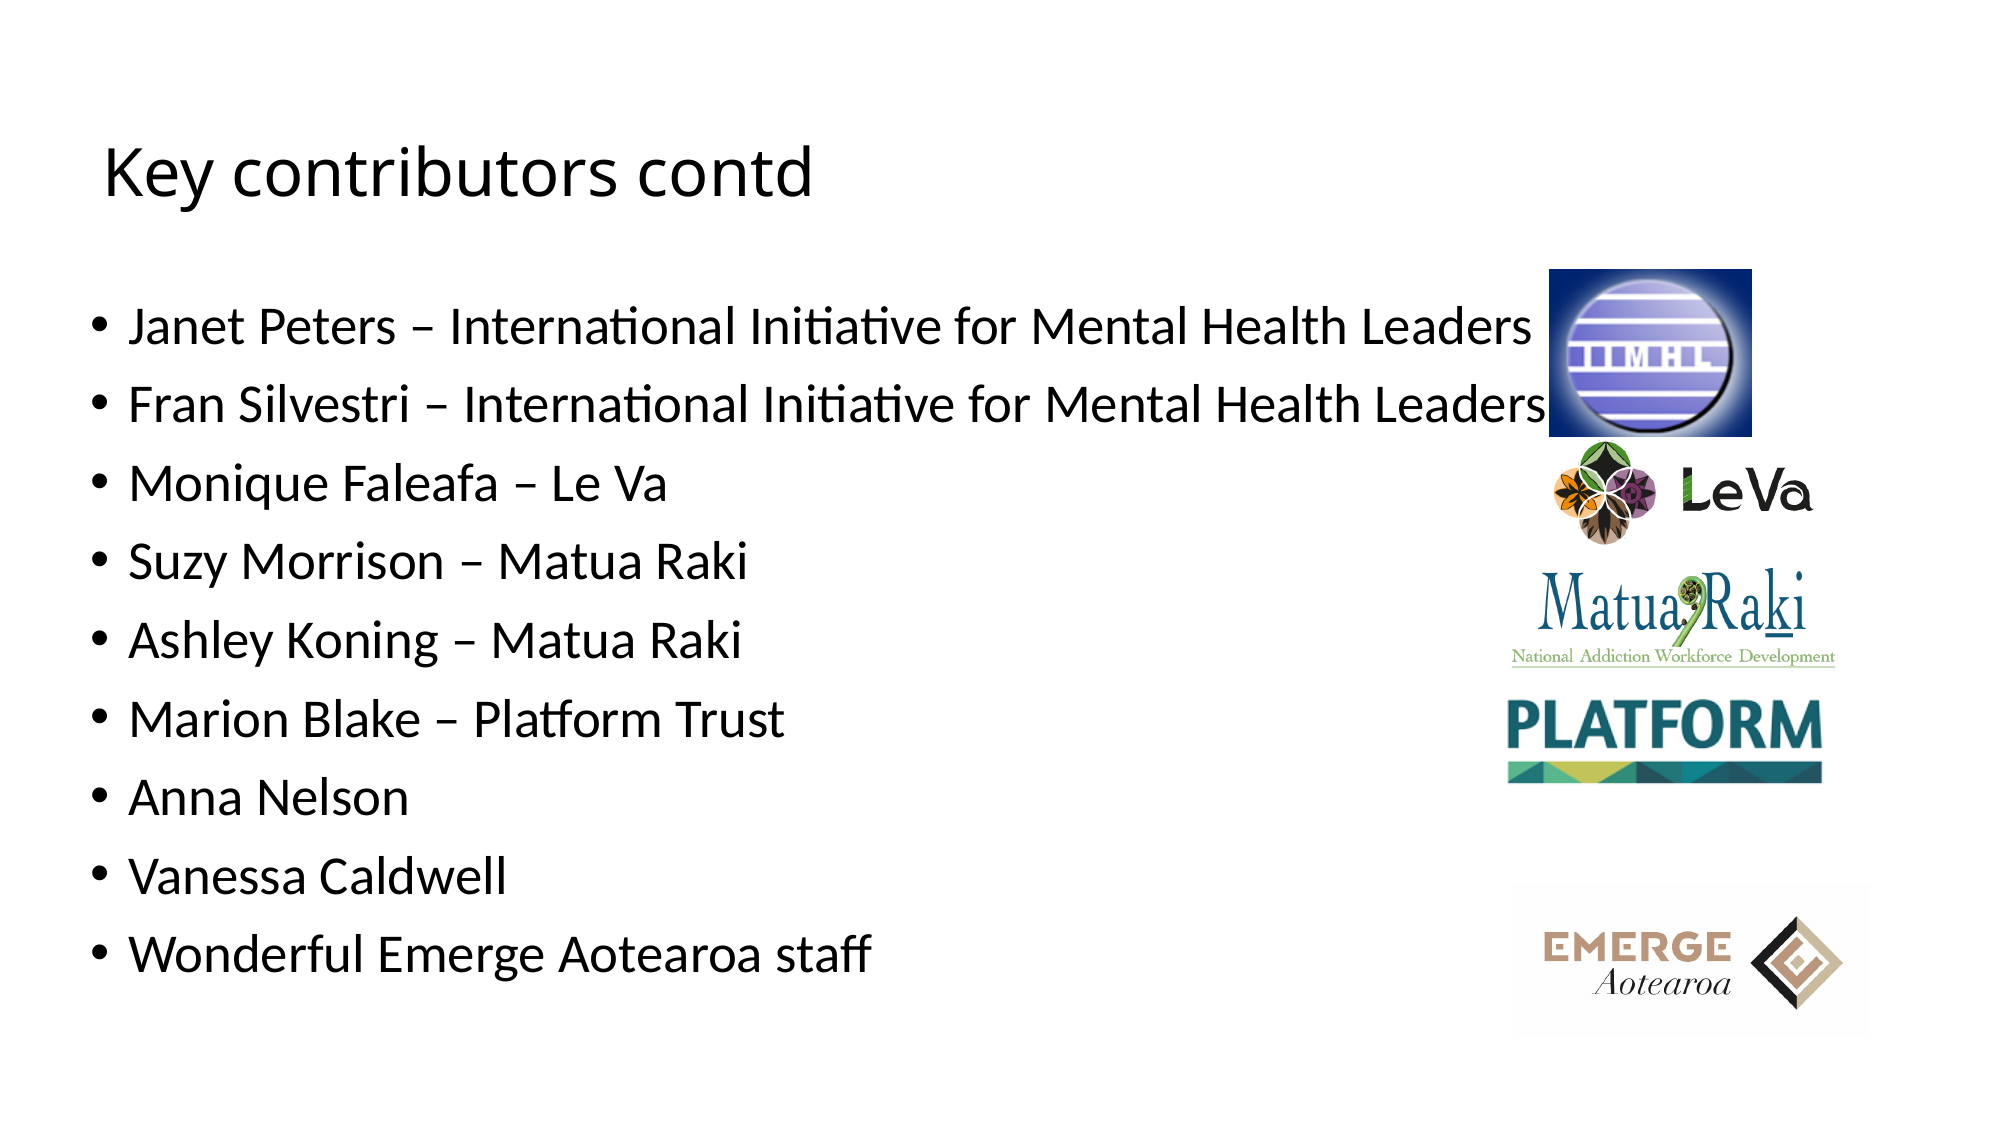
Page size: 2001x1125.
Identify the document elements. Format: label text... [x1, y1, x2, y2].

list Janet Peters – International Initiative for Mental Health Leaders Fran Silvestri – International Initiative for Mental Health Leaders (IIMHL) Monique Faleafa – Le Va Suzy Morrison – Matua Raki Ashley Koning – Matua Raki Marion Blake – Platform Trust Anna Nelson Vanessa Caldwell Wonderful Emerge Aotearoa staff [75, 289, 1800, 1004]
picture [1506, 269, 1839, 785]
title Key contributors contd [87, 66, 1813, 284]
picture [1513, 884, 1870, 1037]
